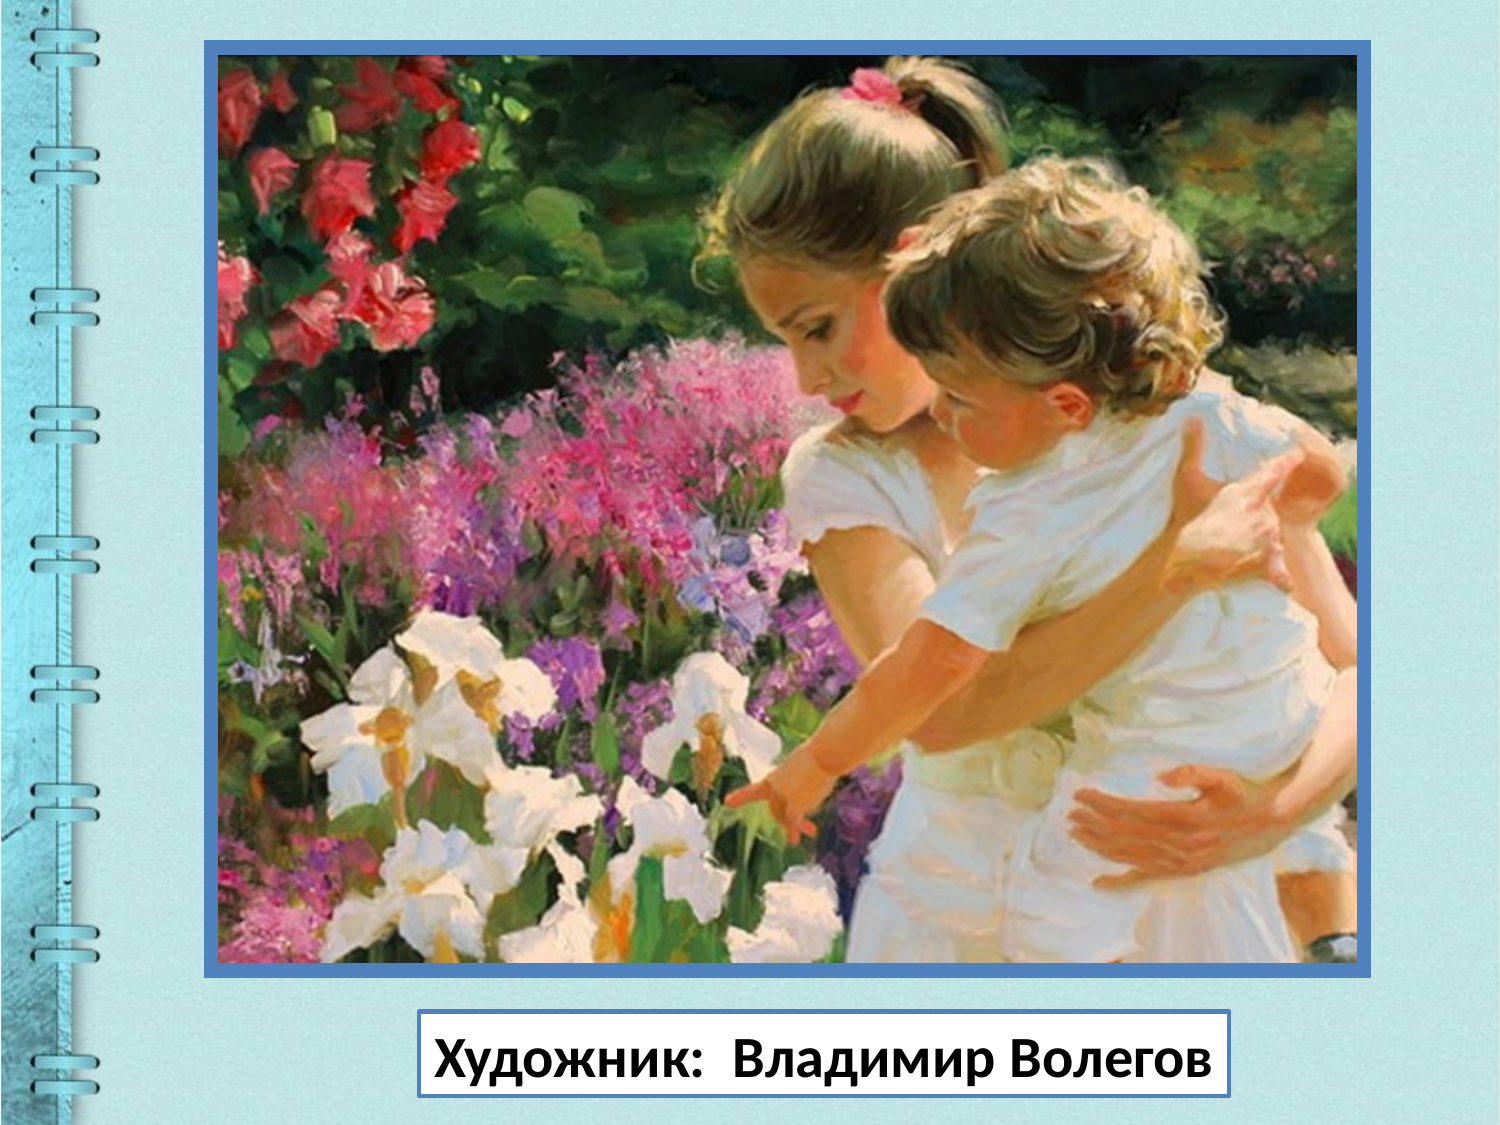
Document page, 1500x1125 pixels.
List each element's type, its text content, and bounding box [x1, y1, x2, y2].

text_box Художник: Владимир Волегов [417, 1009, 1231, 1098]
picture [0, 0, 1500, 1125]
